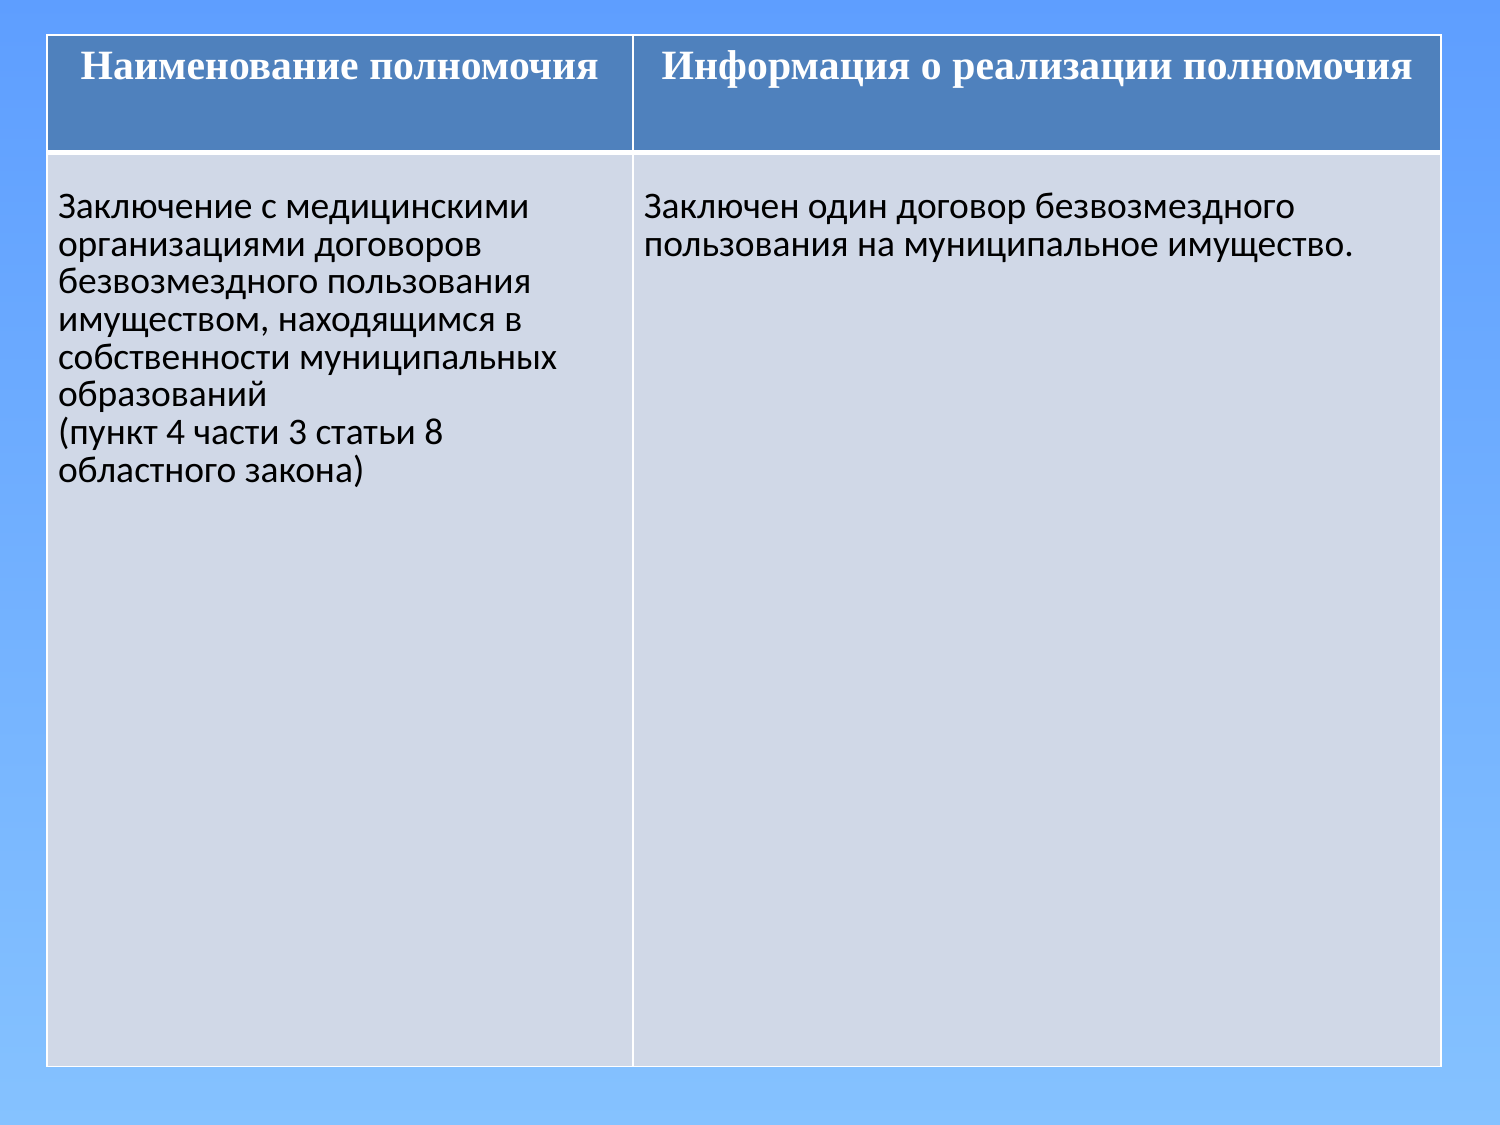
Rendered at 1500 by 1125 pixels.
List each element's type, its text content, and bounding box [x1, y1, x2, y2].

table_cell Заключен один договор безвозмездного пользования на муниципальное имущество. [634, 155, 1440, 1066]
table_header Наименование полномочия [48, 36, 632, 150]
table_cell Заключение с медицинскими организациями договоров безвозмездного пользования имуществом, находящимся в собственности муниципальных образований (пункт 4 части 3 статьи 8 областного закона) [48, 155, 632, 1066]
table_header Информация о реализации полномочия [634, 36, 1440, 150]
